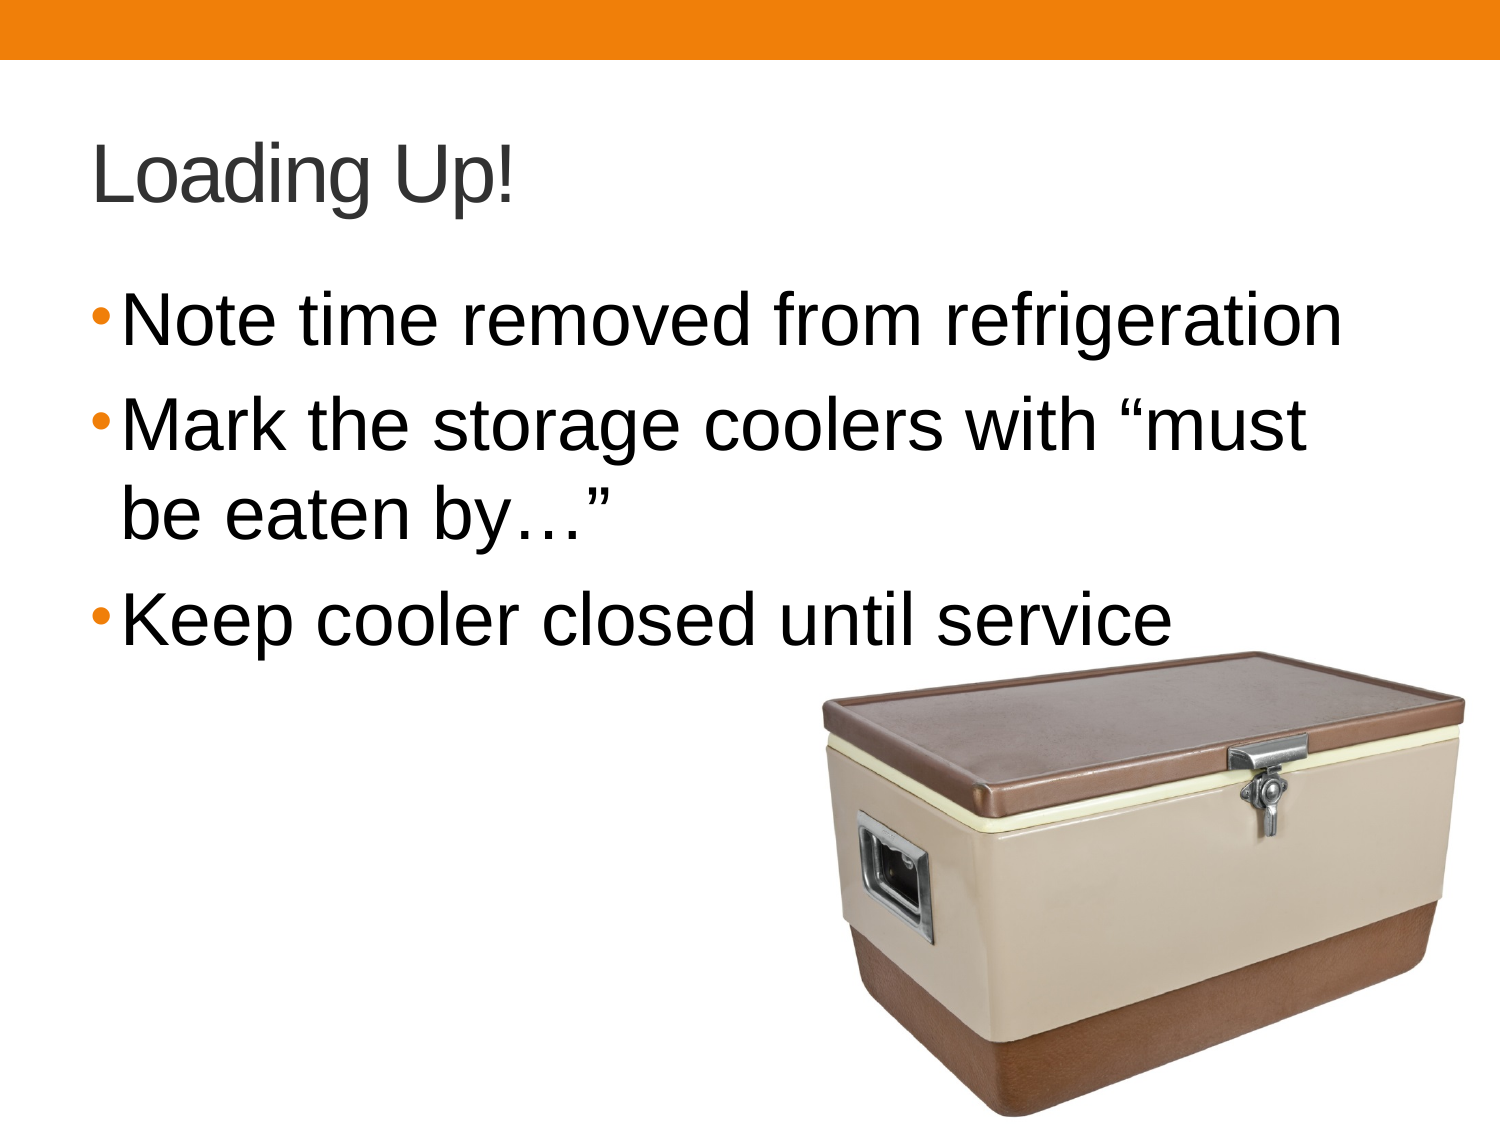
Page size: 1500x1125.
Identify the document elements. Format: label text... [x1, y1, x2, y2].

picture [799, 619, 1495, 1125]
list Note time removed from refrigeration Mark the storage coolers with “must be eaten by…” Keep cooler closed until service [75, 262, 1425, 1063]
title Loading Up! [75, 87, 1425, 250]
